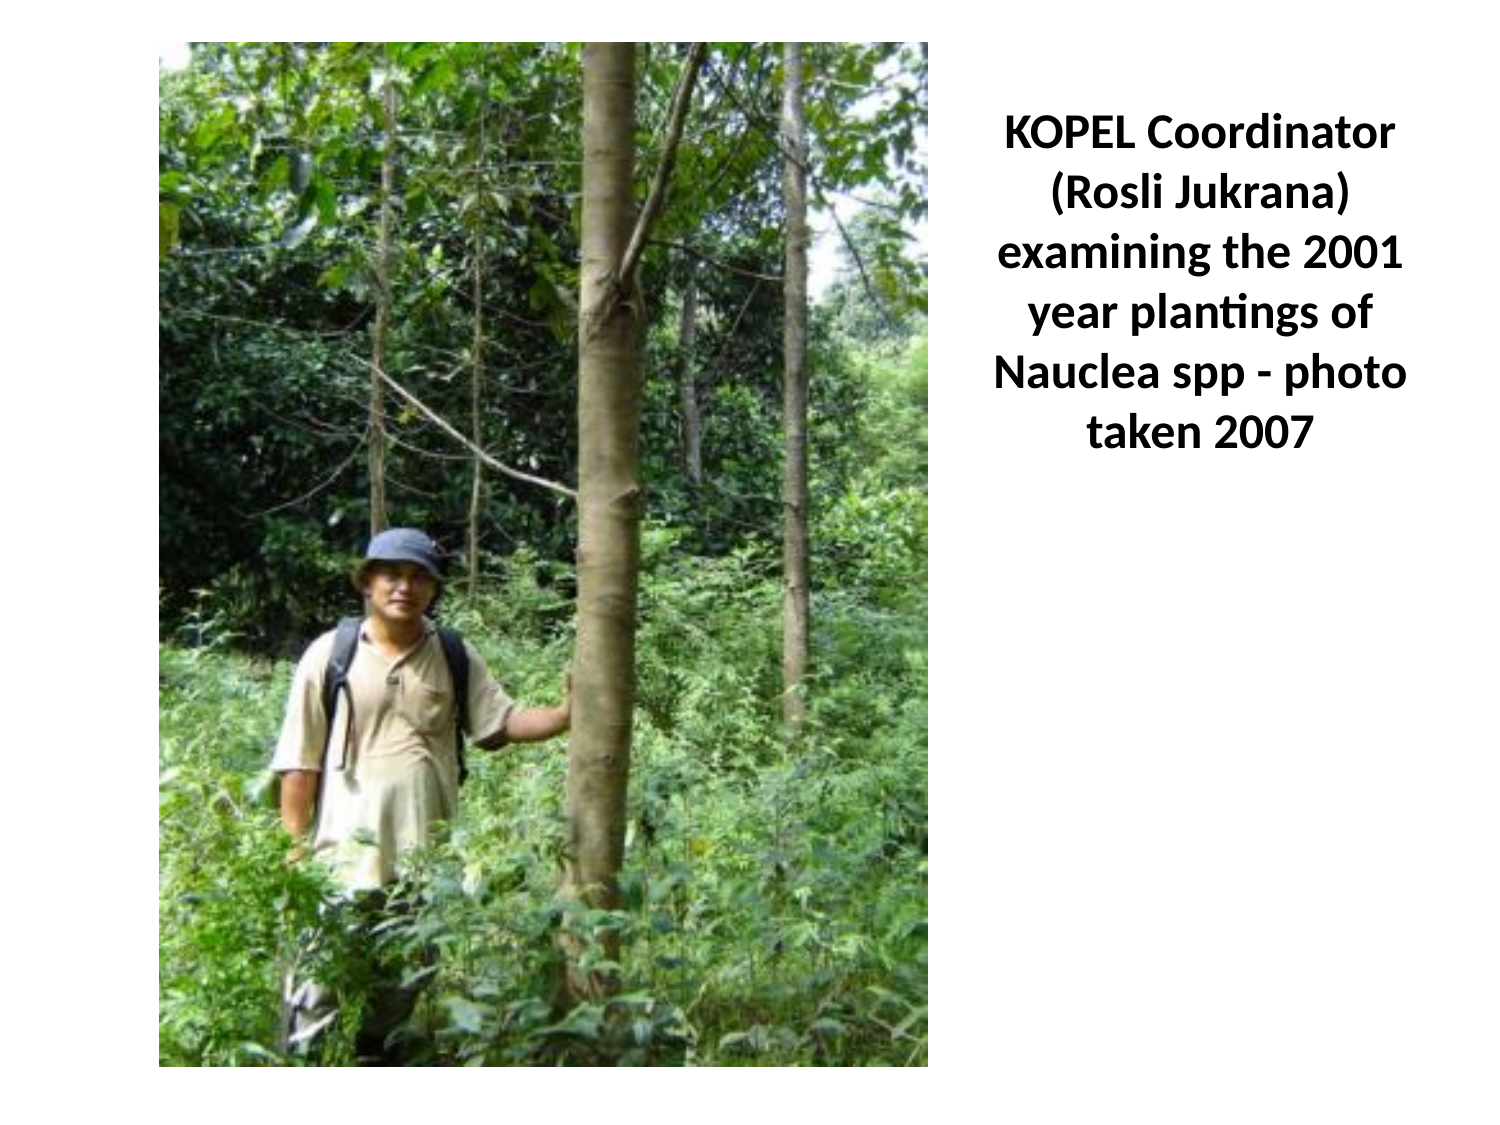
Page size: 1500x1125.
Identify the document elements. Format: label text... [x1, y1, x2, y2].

title KOPEL Coordinator (Rosli Jukrana) examining the 2001 year plantings of Nauclea spp - photo taken 2007 [950, 90, 1451, 468]
picture [159, 42, 928, 1067]
